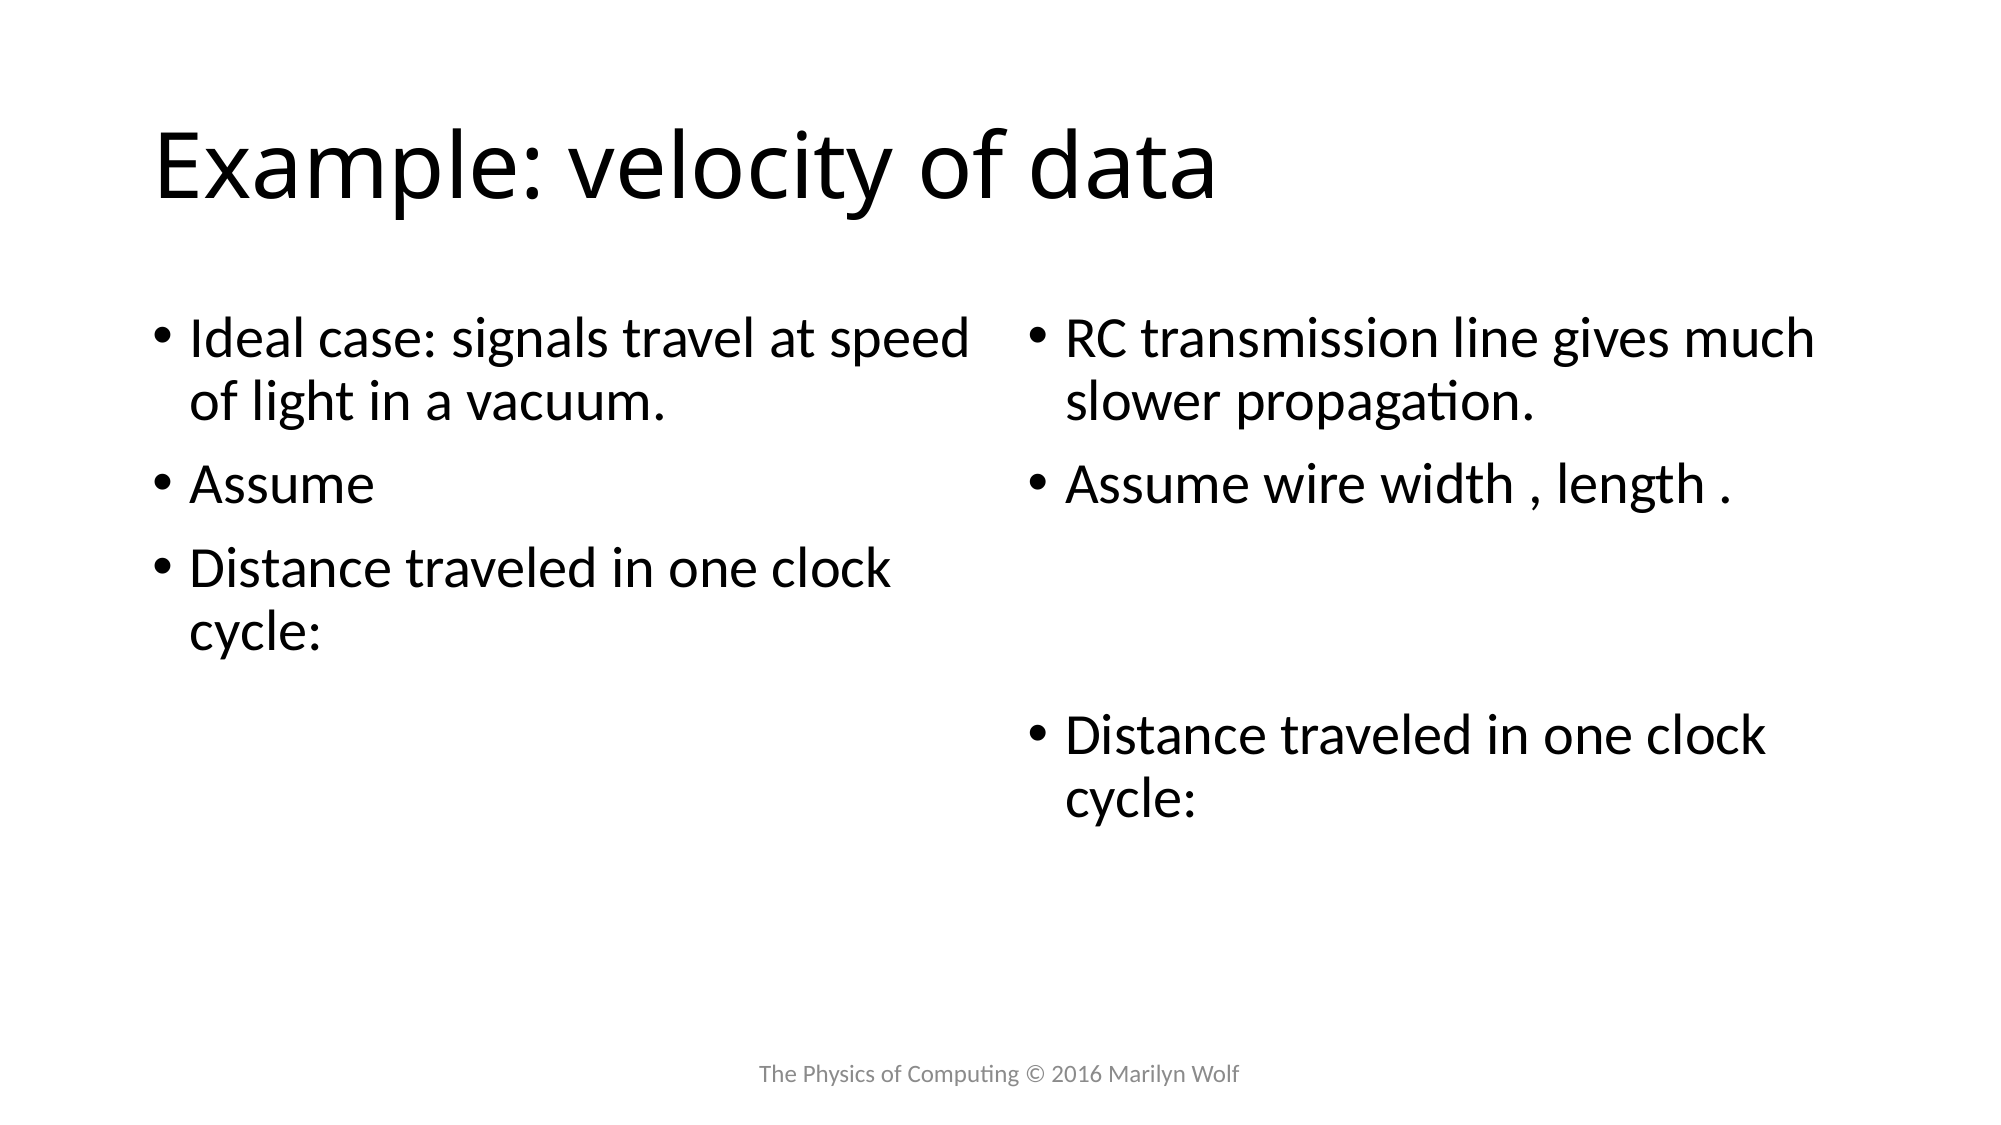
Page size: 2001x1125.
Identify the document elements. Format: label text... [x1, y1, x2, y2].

title Example: velocity of data [137, 59, 1863, 278]
footer The Physics of Computing © 2016 Marilyn Wolf [662, 1042, 1338, 1103]
